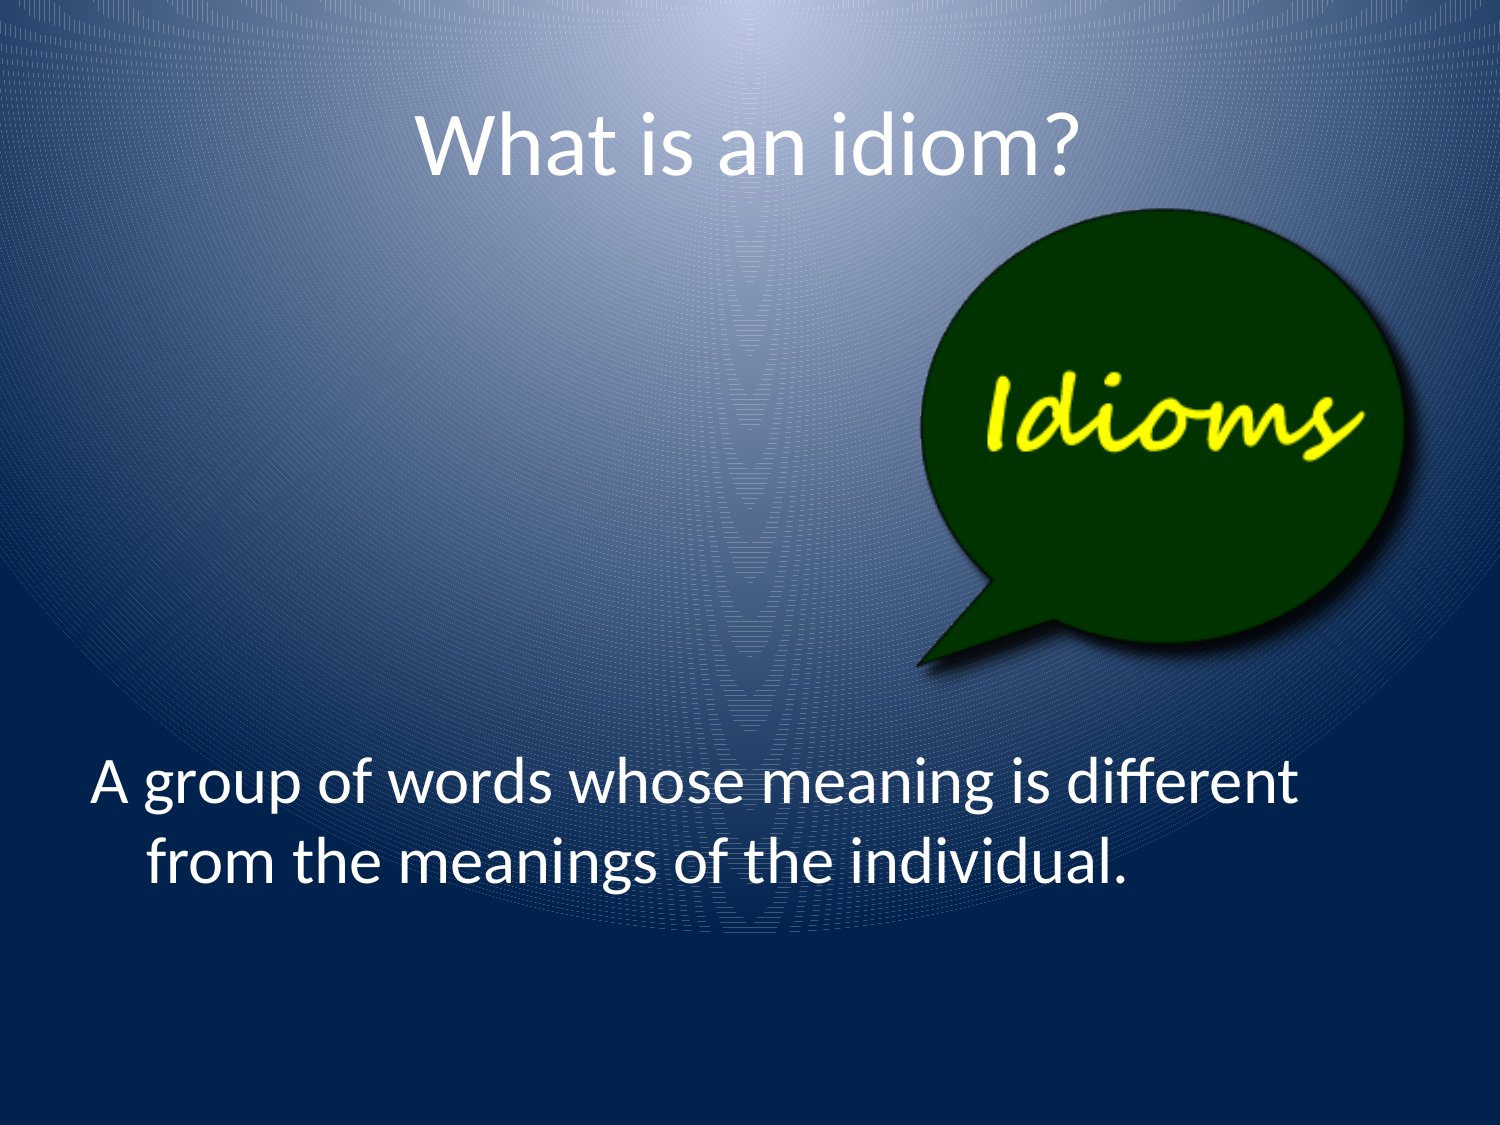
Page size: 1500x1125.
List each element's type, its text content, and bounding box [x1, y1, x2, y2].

title What is an idiom? [75, 45, 1425, 233]
picture [915, 207, 1437, 696]
list A group of words whose meaning is different from the meanings of the individual. [75, 262, 1425, 1005]
